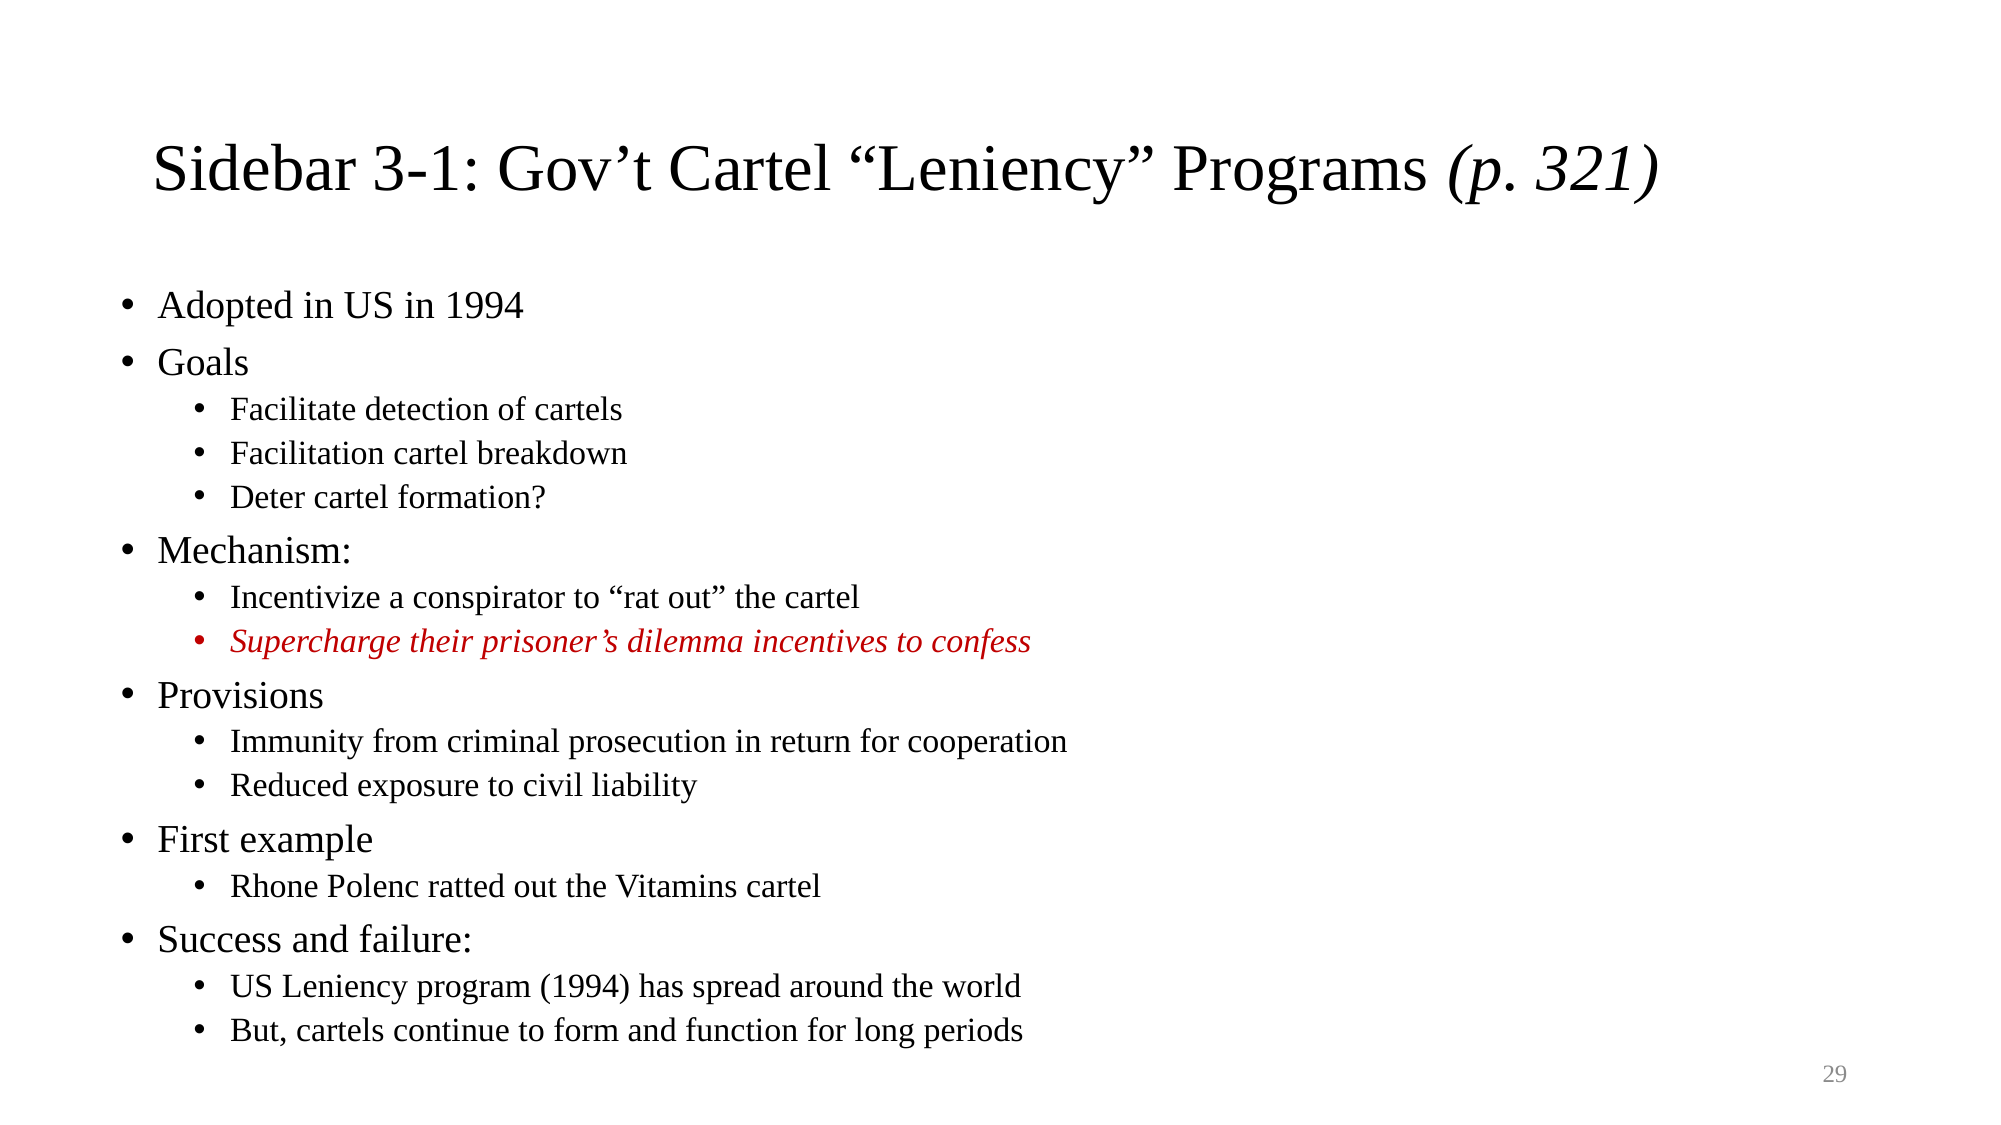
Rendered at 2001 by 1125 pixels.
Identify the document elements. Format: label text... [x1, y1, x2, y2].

slide_number 29 [1412, 1042, 1863, 1103]
title Sidebar 3-1: Gov’t Cartel “Leniency” Programs (p. 321) [137, 59, 1863, 278]
list Adopted in US in 1994 Goals Facilitate detection of cartels Facilitation cartel breakdown Deter cartel formation? Mechanism: Incentivize a conspirator to “rat out” the cartel Supercharge their prisoner’s dilemma incentives to confess Provisions Immunity from criminal prosecution in return for cooperation Reduced exposure to civil liability First example Rhone Polenc ratted out the Vitamins cartel Success and failure: US Leniency program (1994) has spread around the world But, cartels continue to form and function for long periods [105, 277, 1460, 1066]
